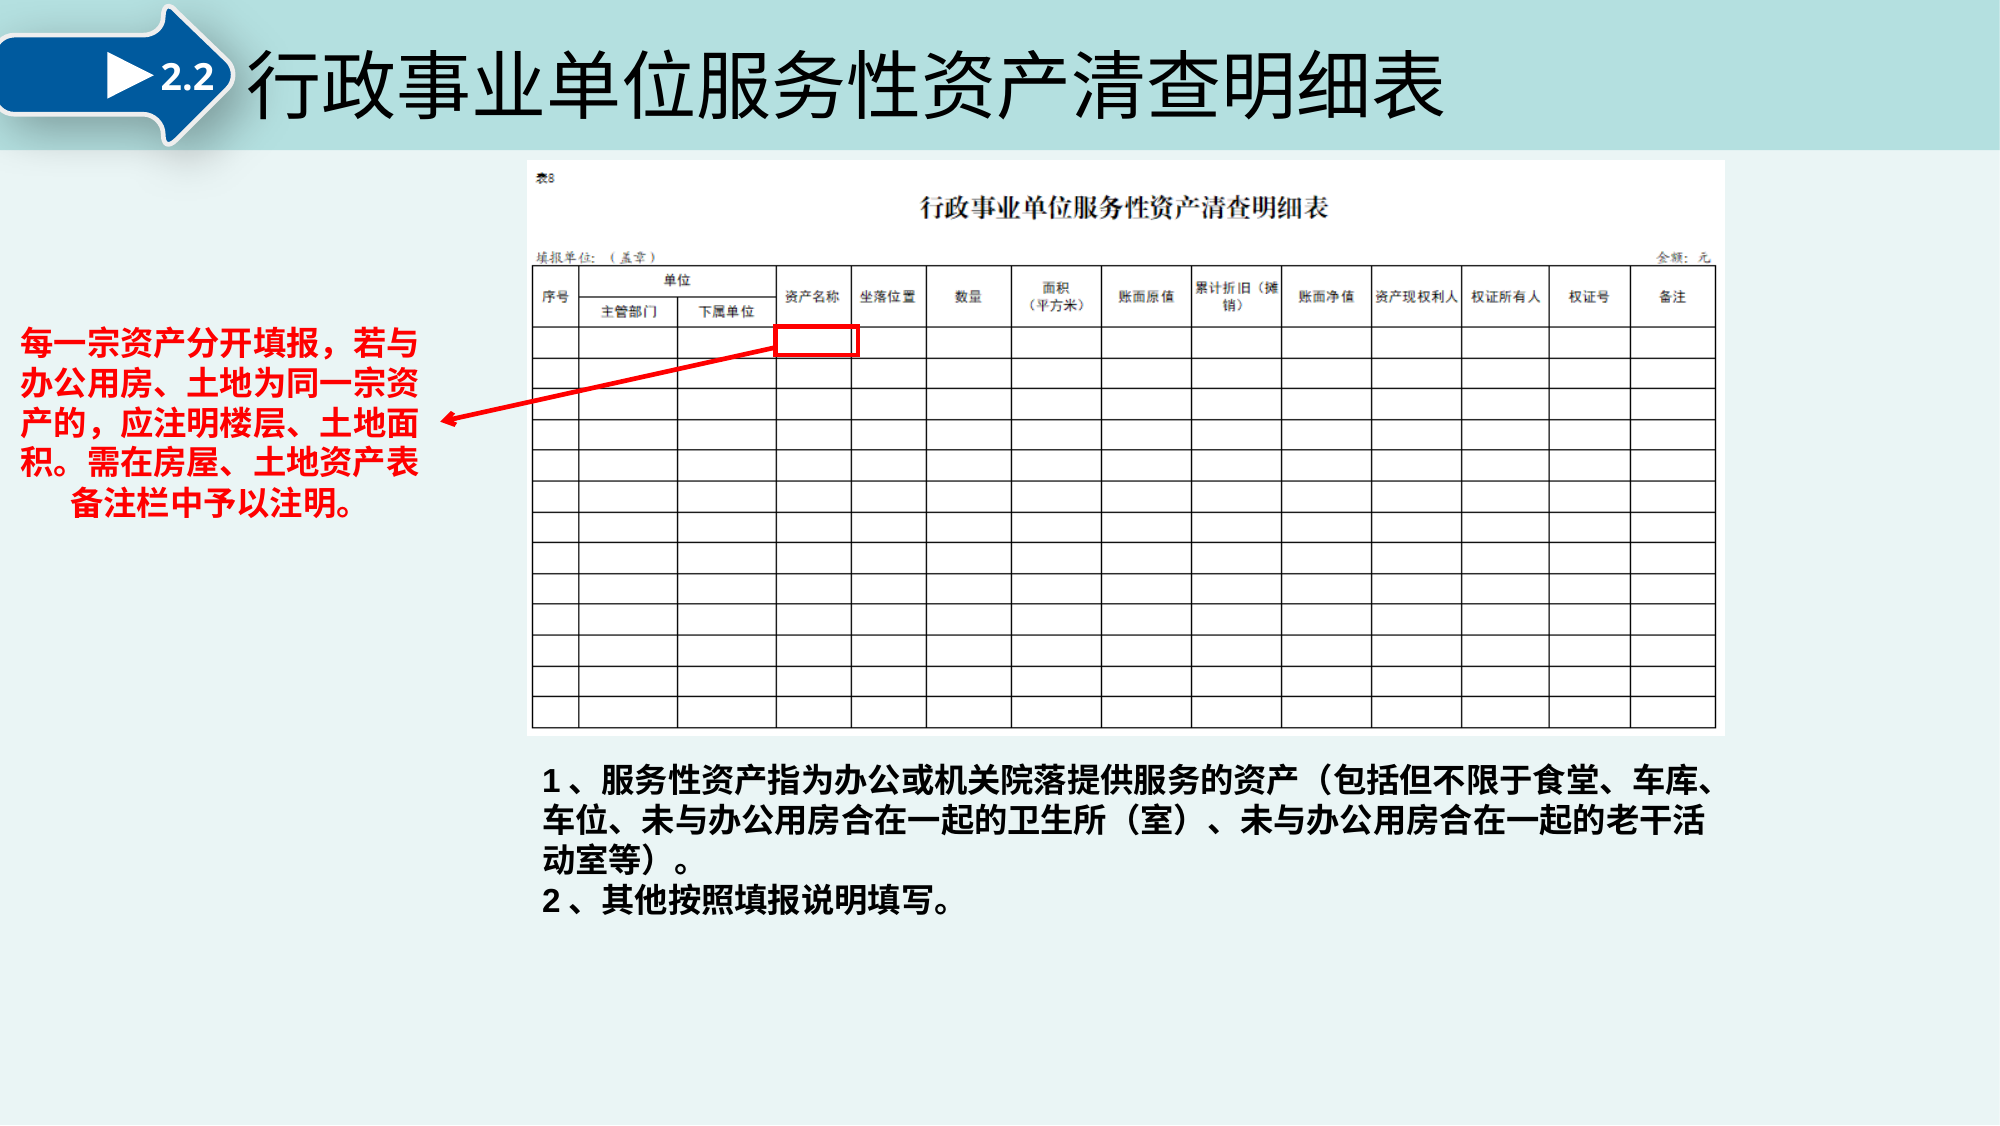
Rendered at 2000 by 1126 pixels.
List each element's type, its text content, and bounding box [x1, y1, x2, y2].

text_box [0, 6, 300, 145]
text_box 1、服务性资产指为办公或机关院落提供服务的资产（包括但不限于食堂、车库、车位、未与办公用房合在一起的卫生所（室）、未与办公用房合在一起的老干活动室等）。 2、其他按照填报说明填写。 [527, 751, 1722, 926]
text_box 行政事业单位服务性资产清查明细表 [300, 31, 1955, 136]
text_box 每一宗资产分开填报，若与办公用房、土地为同一宗资产的，应注明楼层、土地面积。需在房屋、土地资产表备注栏中予以注明。 [0, 314, 441, 529]
picture [527, 160, 1725, 737]
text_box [440, 347, 776, 423]
text_box [0, 0, 2000, 151]
